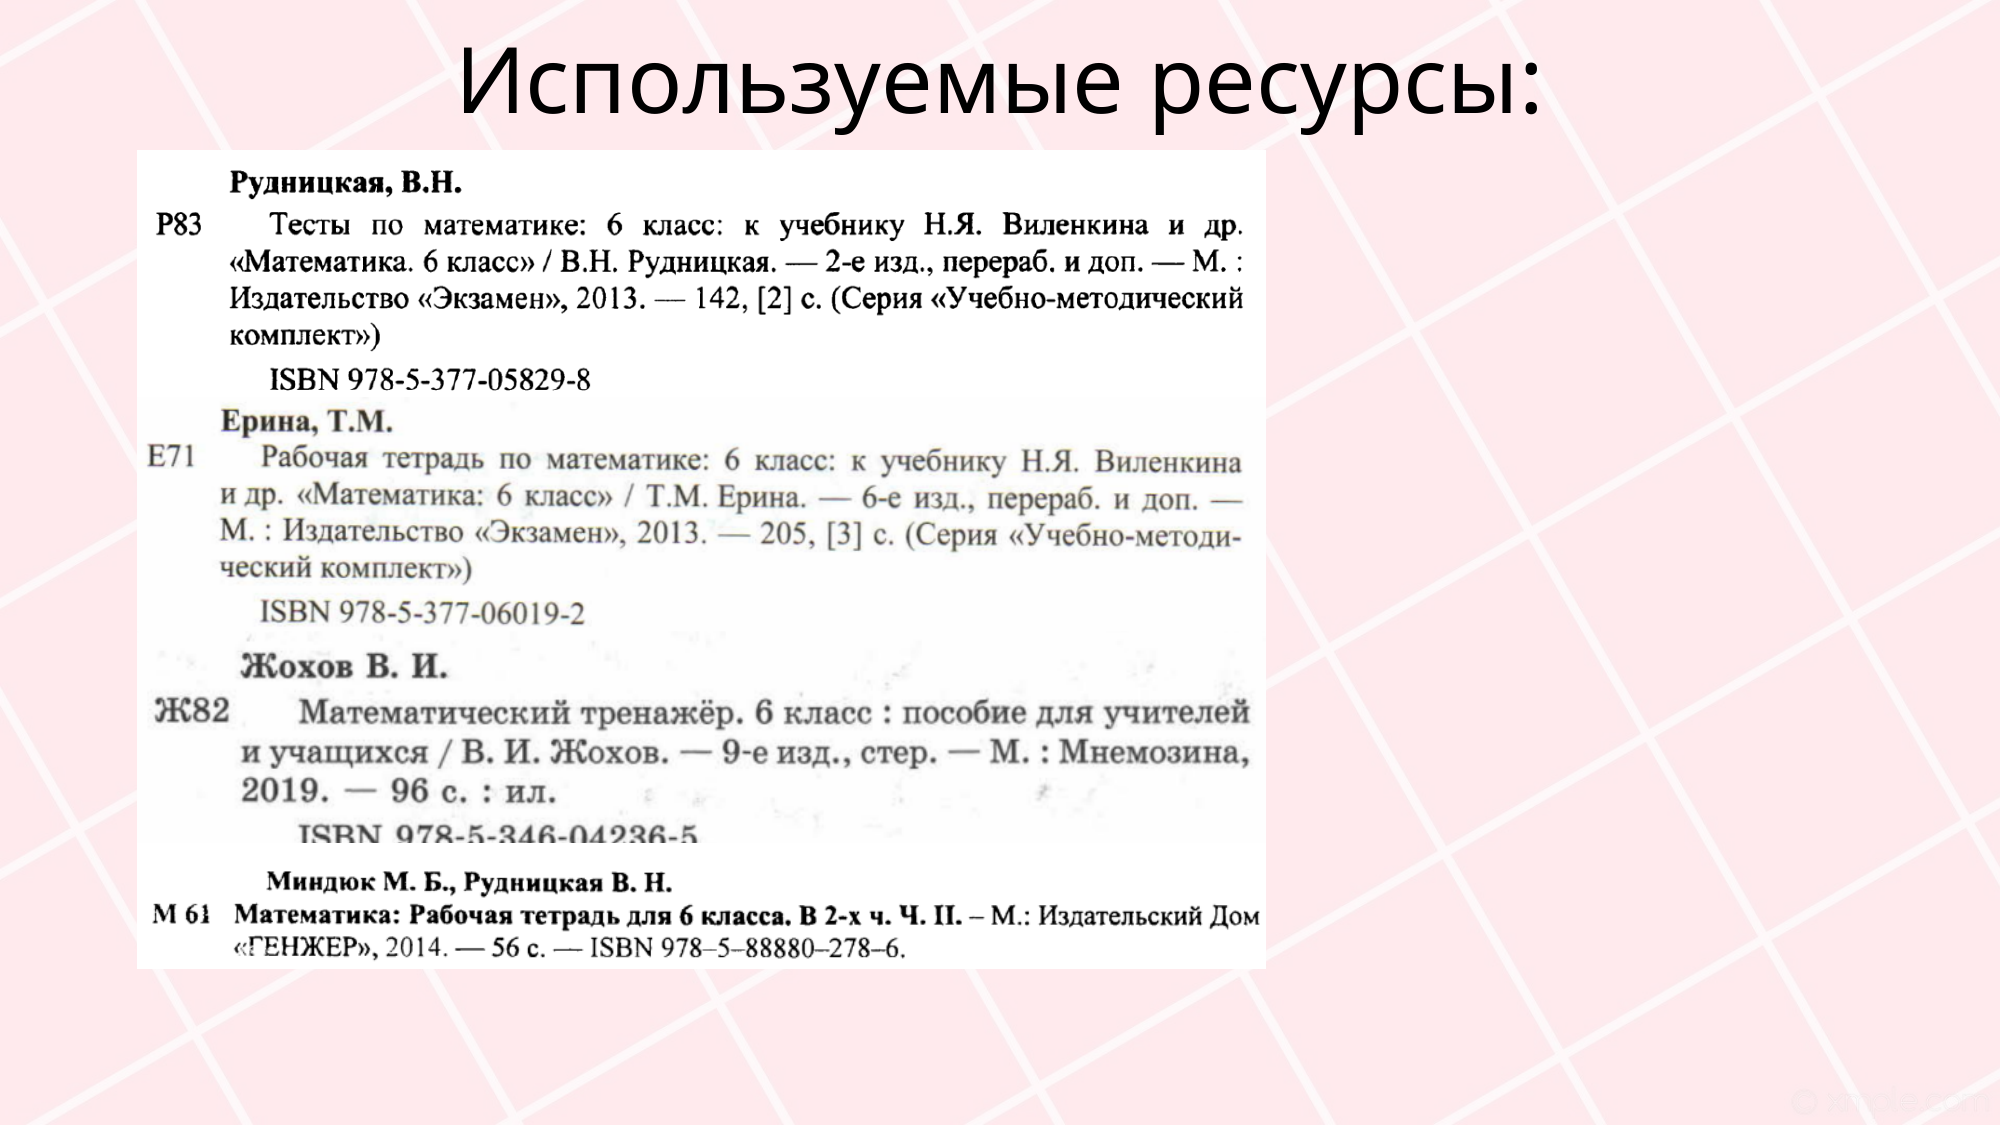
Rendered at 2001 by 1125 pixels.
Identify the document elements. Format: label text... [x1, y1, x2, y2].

picture [137, 150, 1266, 970]
title Используемые ресурсы: [137, 0, 1863, 193]
